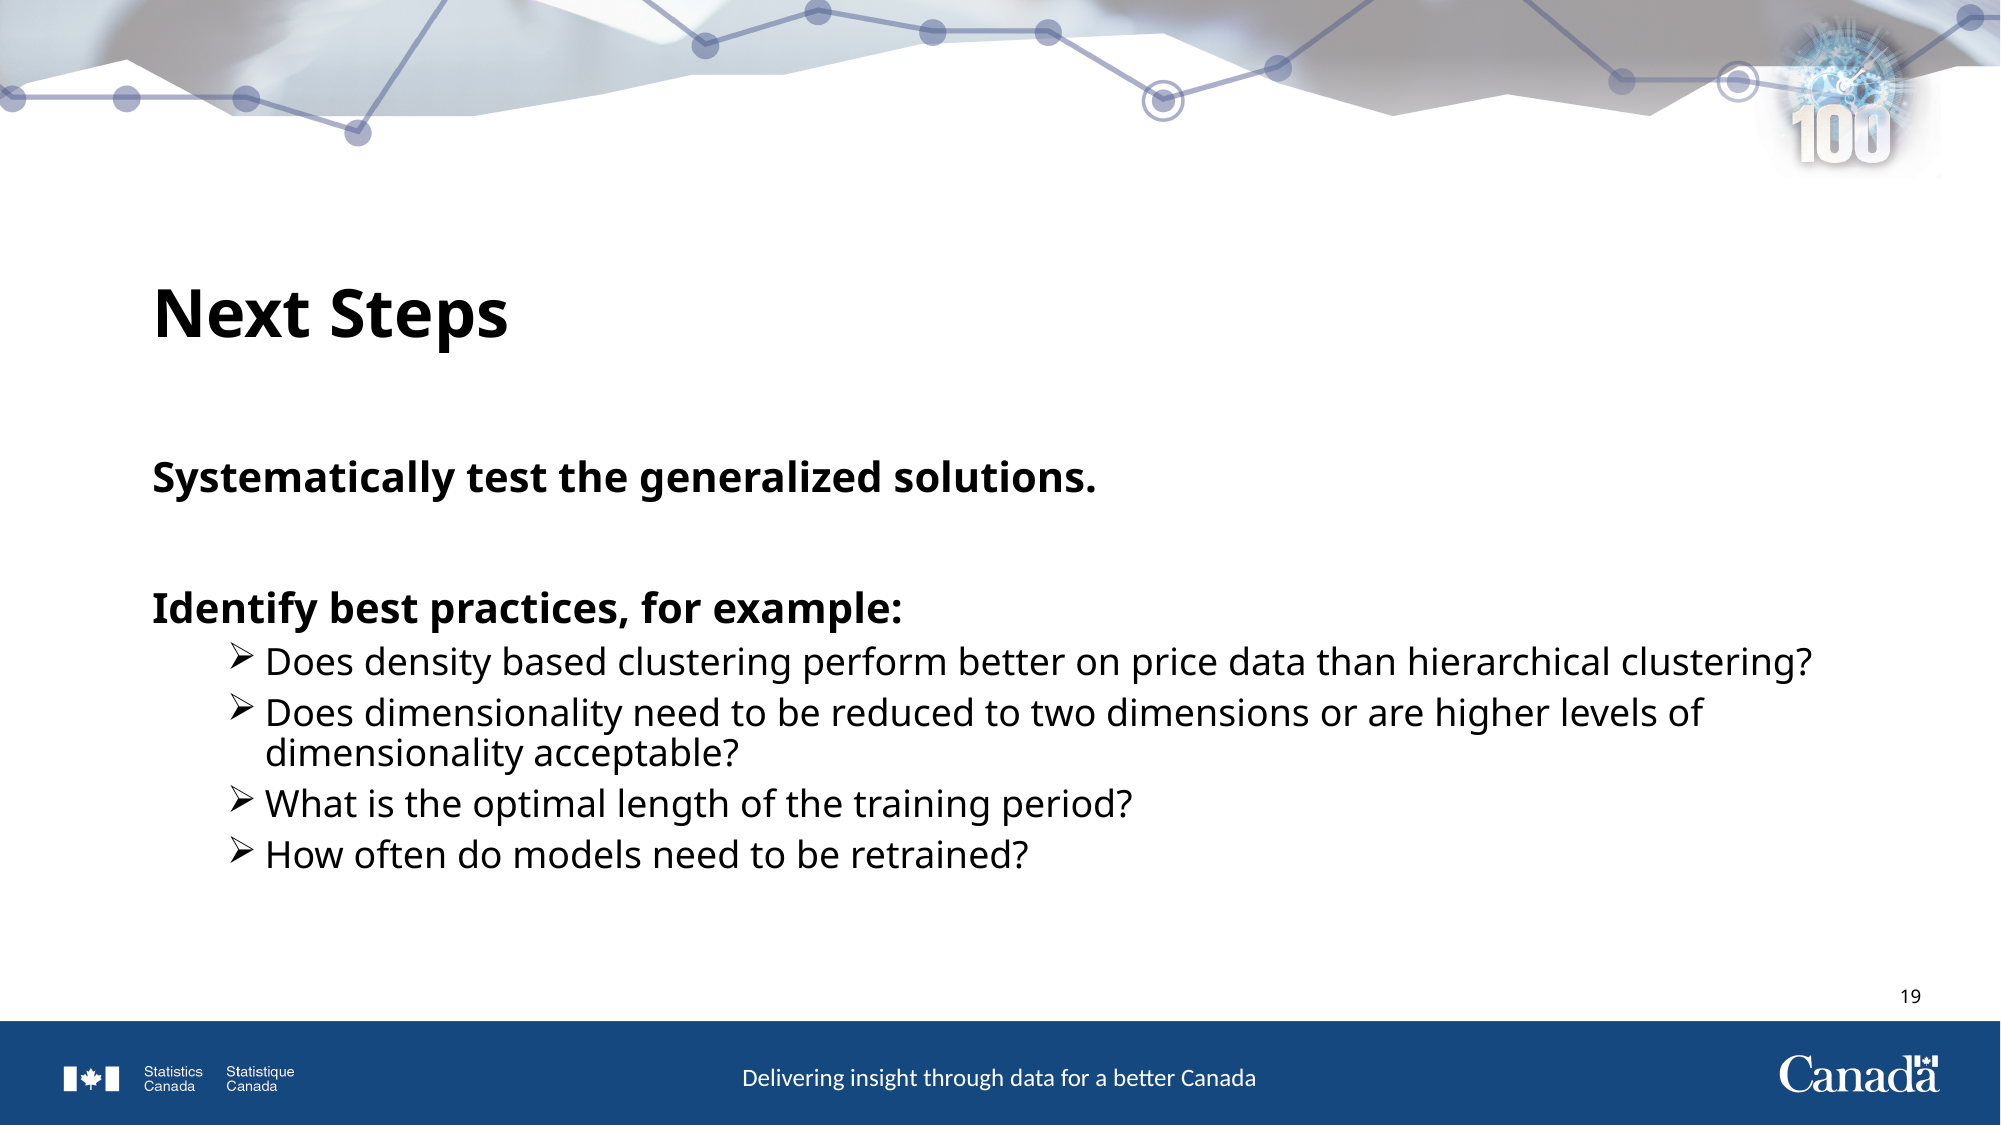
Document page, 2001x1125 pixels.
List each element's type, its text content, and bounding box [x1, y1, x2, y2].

picture [0, 0, 2001, 1125]
text_box Issue and Objective [1260, 89, 2001, 98]
slide_number 17 [1262, 100, 2000, 108]
text_box Conclusion [1261, 79, 2001, 88]
title Next Steps [137, 212, 1863, 360]
list Systematically test the generalized solutions. Identify best practices, for example: Does density based clustering perform better on price data than hierarchical clustering? Does dimensionality need to be reduced to two dimensions or are higher levels of dimensionality acceptable? What is the optimal length of the training period? How often do models need to be retrained? [137, 377, 1863, 978]
slide_number 18 [1881, 977, 1937, 1020]
